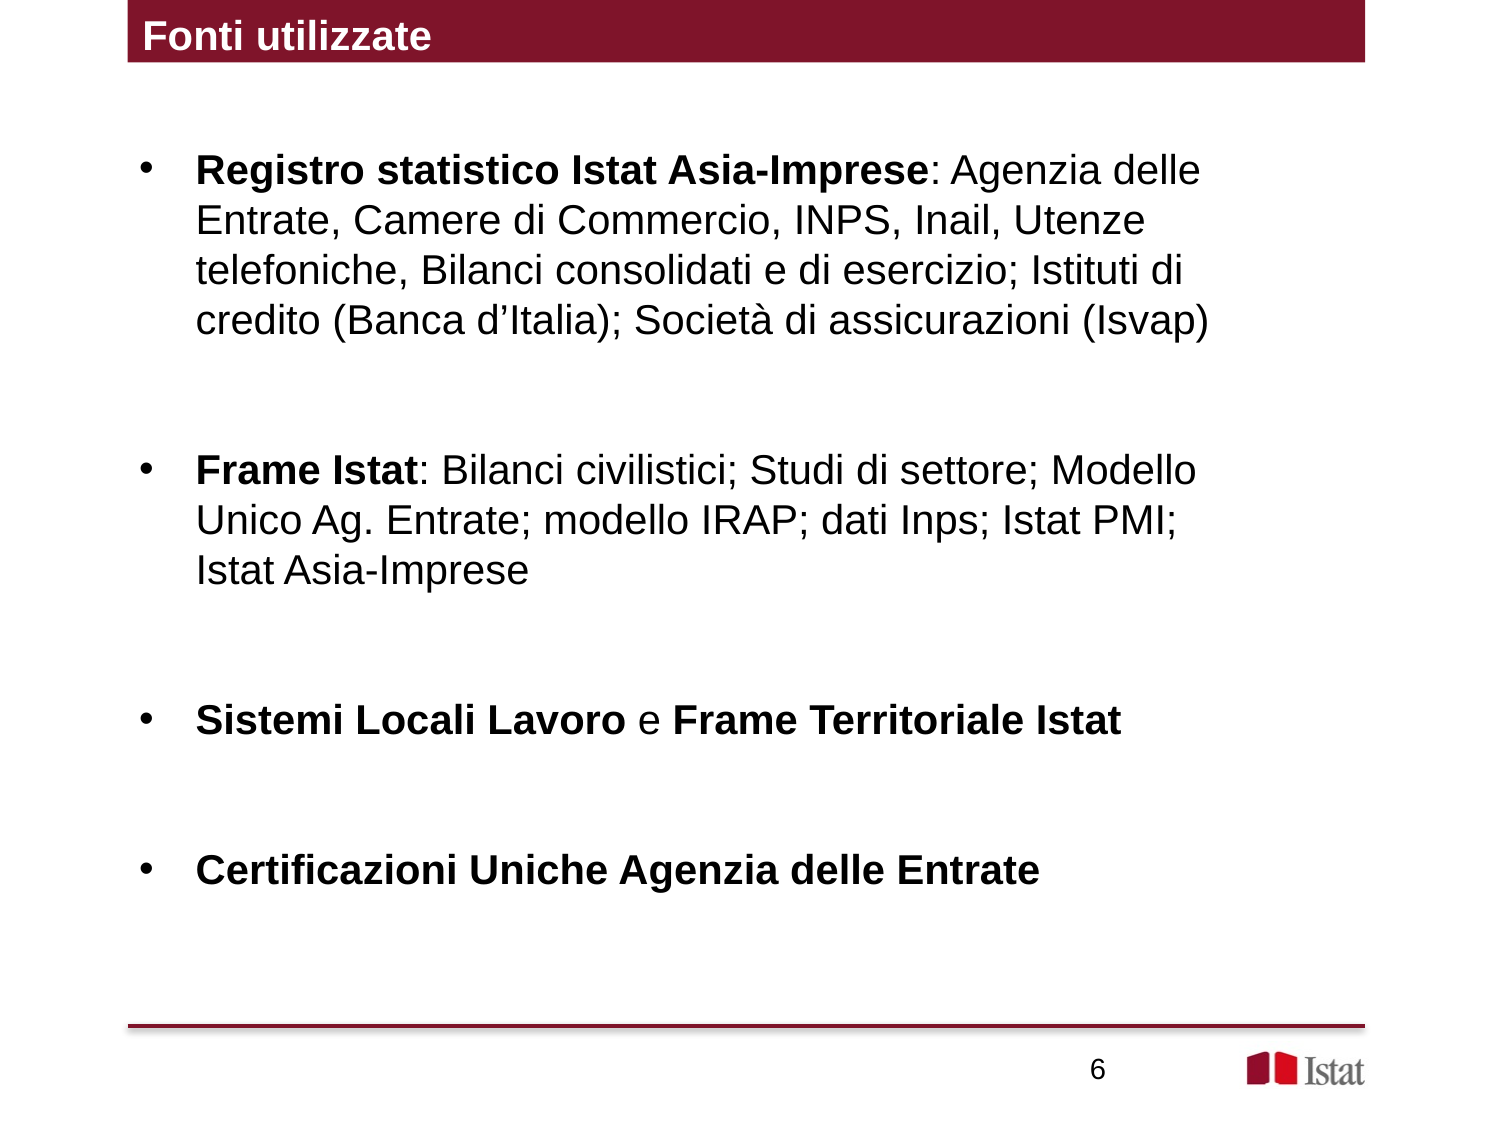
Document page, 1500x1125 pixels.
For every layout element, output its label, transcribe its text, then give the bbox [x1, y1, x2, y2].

text_box Registro statistico Istat Asia-Imprese: Agenzia delle Entrate, Camere di Commercio, INPS, Inail, Utenze telefoniche, Bilanci consolidati e di esercizio; Istituti di credito (Banca d’Italia); Società di assicurazioni (Isvap) Frame Istat: Bilanci civilistici; Studi di settore; Modello Unico Ag. Entrate; modello IRAP; dati Inps; Istat PMI; Istat Asia-Imprese Sistemi Locali Lavoro e Frame Territoriale Istat Certificazioni Uniche Agenzia delle Entrate [124, 135, 1273, 901]
slide_number 6 [1074, 1042, 1425, 1103]
text_box Fonti utilizzate [127, 1, 1405, 66]
